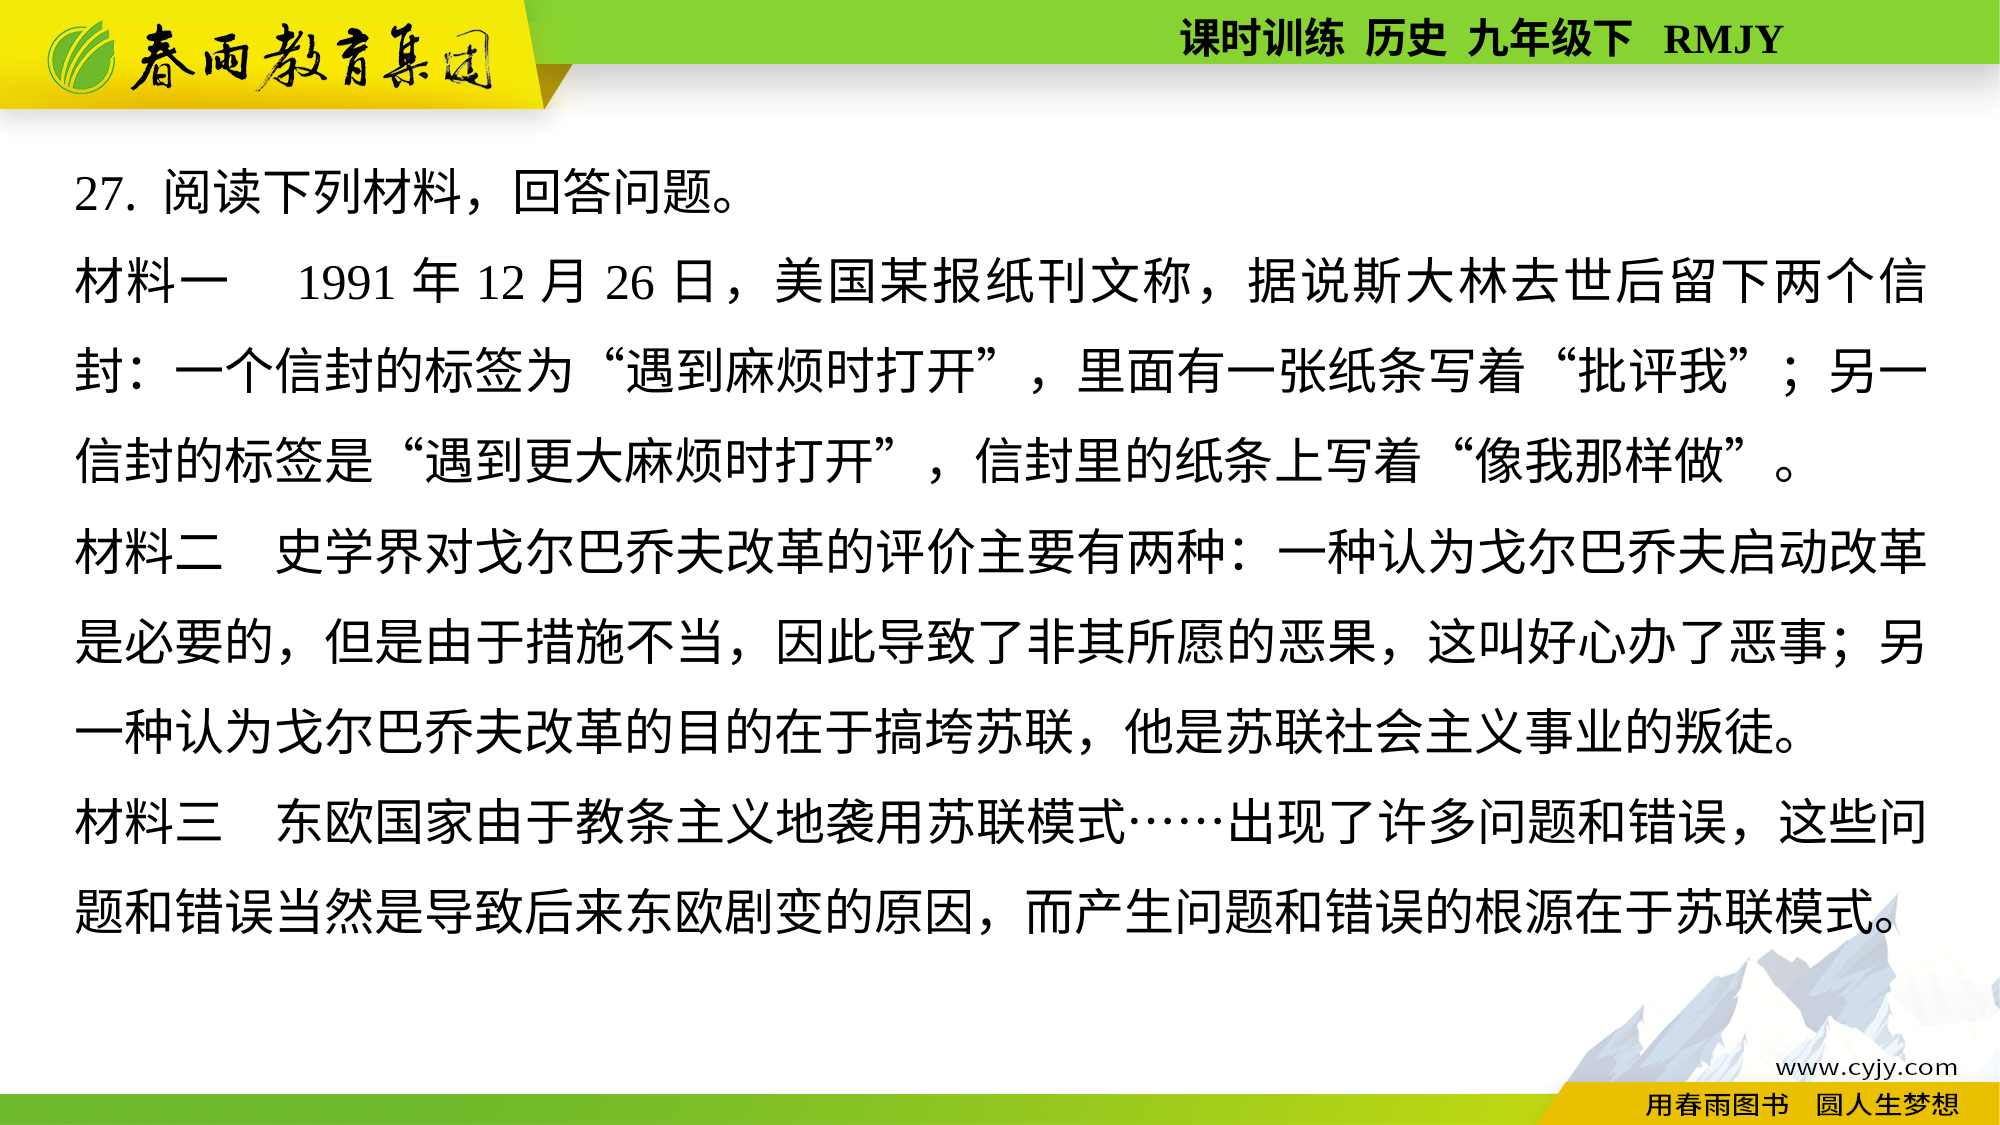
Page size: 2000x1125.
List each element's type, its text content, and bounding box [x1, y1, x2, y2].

list 27. 阅读下列材料，回答问题。 材料一 1991年12月26日，美国某报纸刊文称，据说斯大林去世后留下两个信封：一个信封的标签为“遇到麻烦时打开”，里面有一张纸条写着“批评我”；另一信封的标签是“遇到更大麻烦时打开”，信封里的纸条上写着“像我那样做”。 材料二 史学界对戈尔巴乔夫改革的评价主要有两种：一种认为戈尔巴乔夫启动改革是必要的，但是由于措施不当，因此导致了非其所愿的恶果，这叫好心办了恶事；另一种认为戈尔巴乔夫改革的目的在于搞垮苏联，他是苏联社会主义事业的叛徒。 材料三 东欧国家由于教条主义地袭用苏联模式……出现了许多问题和错误，这些问题和错误当然是导致后来东欧剧变的原因，而产生问题和错误的根源在于苏联模式。 [59, 122, 1944, 944]
picture [0, 0, 2000, 1125]
